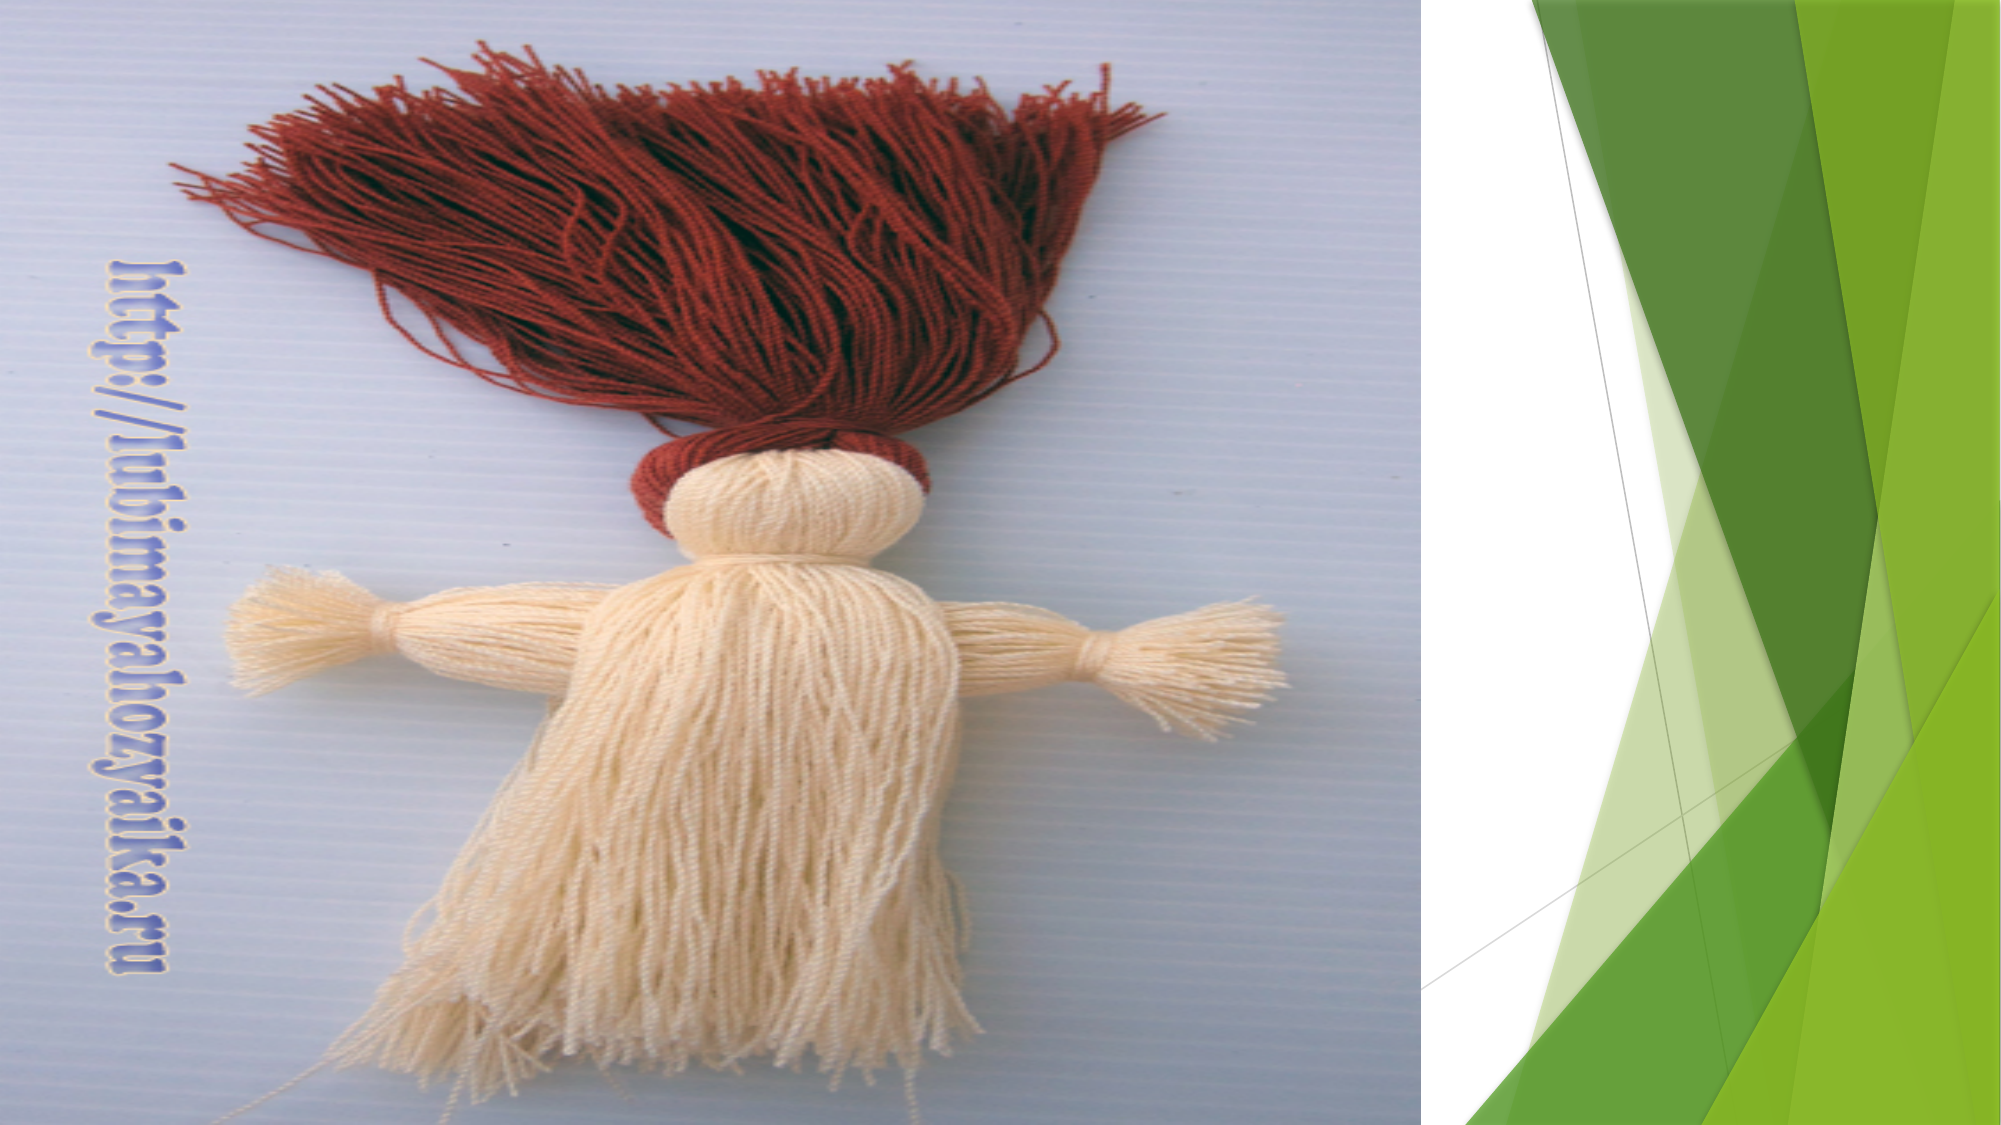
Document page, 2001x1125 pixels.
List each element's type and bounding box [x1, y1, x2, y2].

list [0, 0, 1421, 1125]
